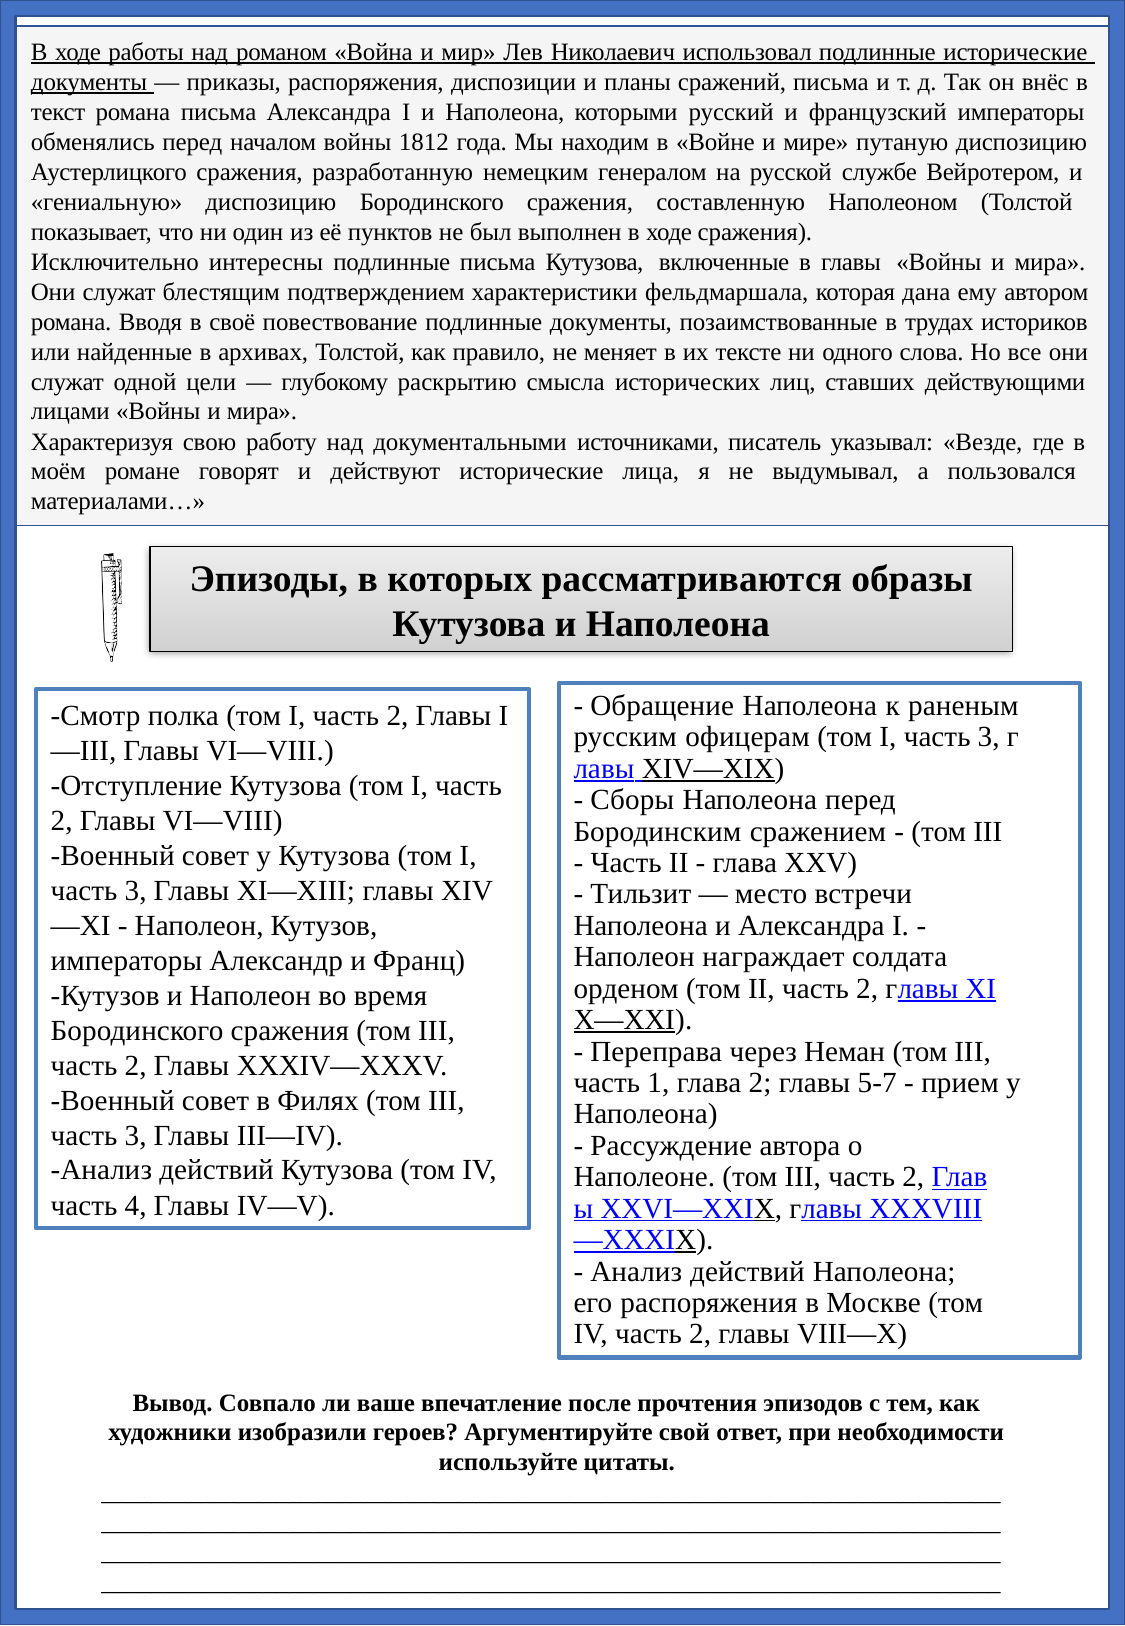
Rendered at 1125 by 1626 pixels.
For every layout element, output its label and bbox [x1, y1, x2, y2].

text_box [0, 0, 1125, 1625]
text_box [15, 24, 1110, 527]
picture [100, 552, 122, 662]
